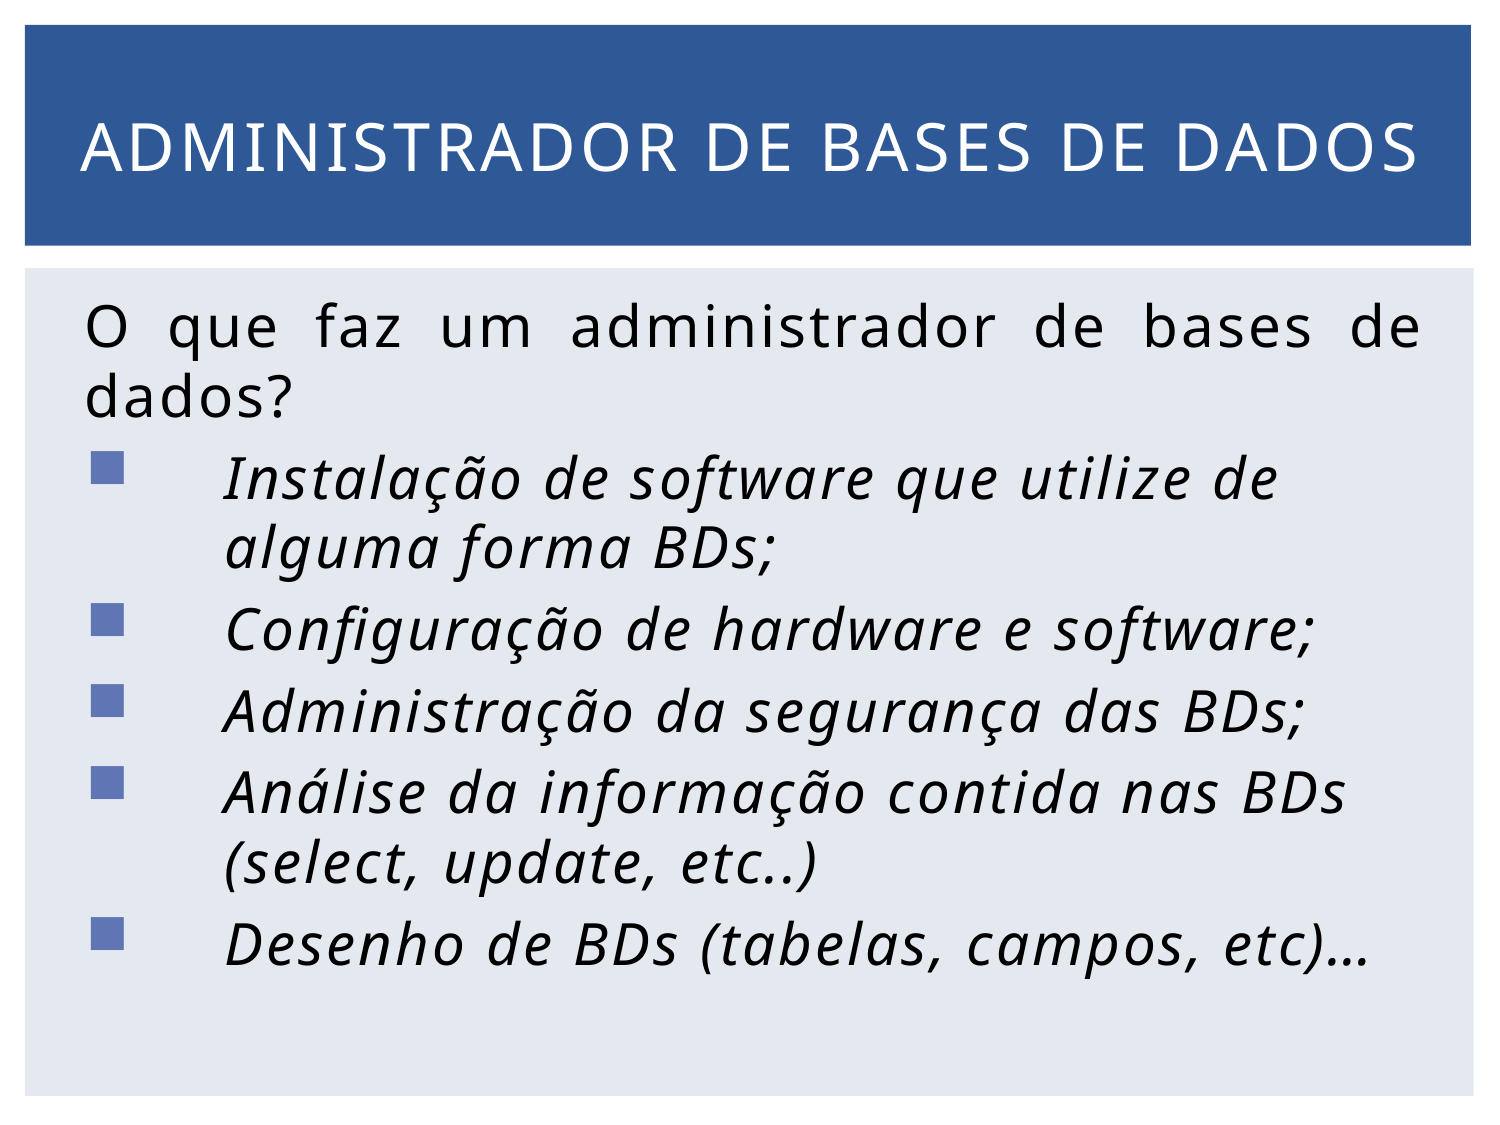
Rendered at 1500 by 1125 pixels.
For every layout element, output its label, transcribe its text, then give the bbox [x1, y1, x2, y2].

list O que faz um administrador de bases de dados? Instalação de software que utilize de alguma forma BDs; Configuração de hardware e software; Administração da segurança das BDs; Análise da informação contida nas BDs (select, update, etc..) Desenho de BDs (tabelas, campos, etc)… [62, 281, 1442, 1005]
title Administrador de bases de dados [62, 58, 1438, 232]
